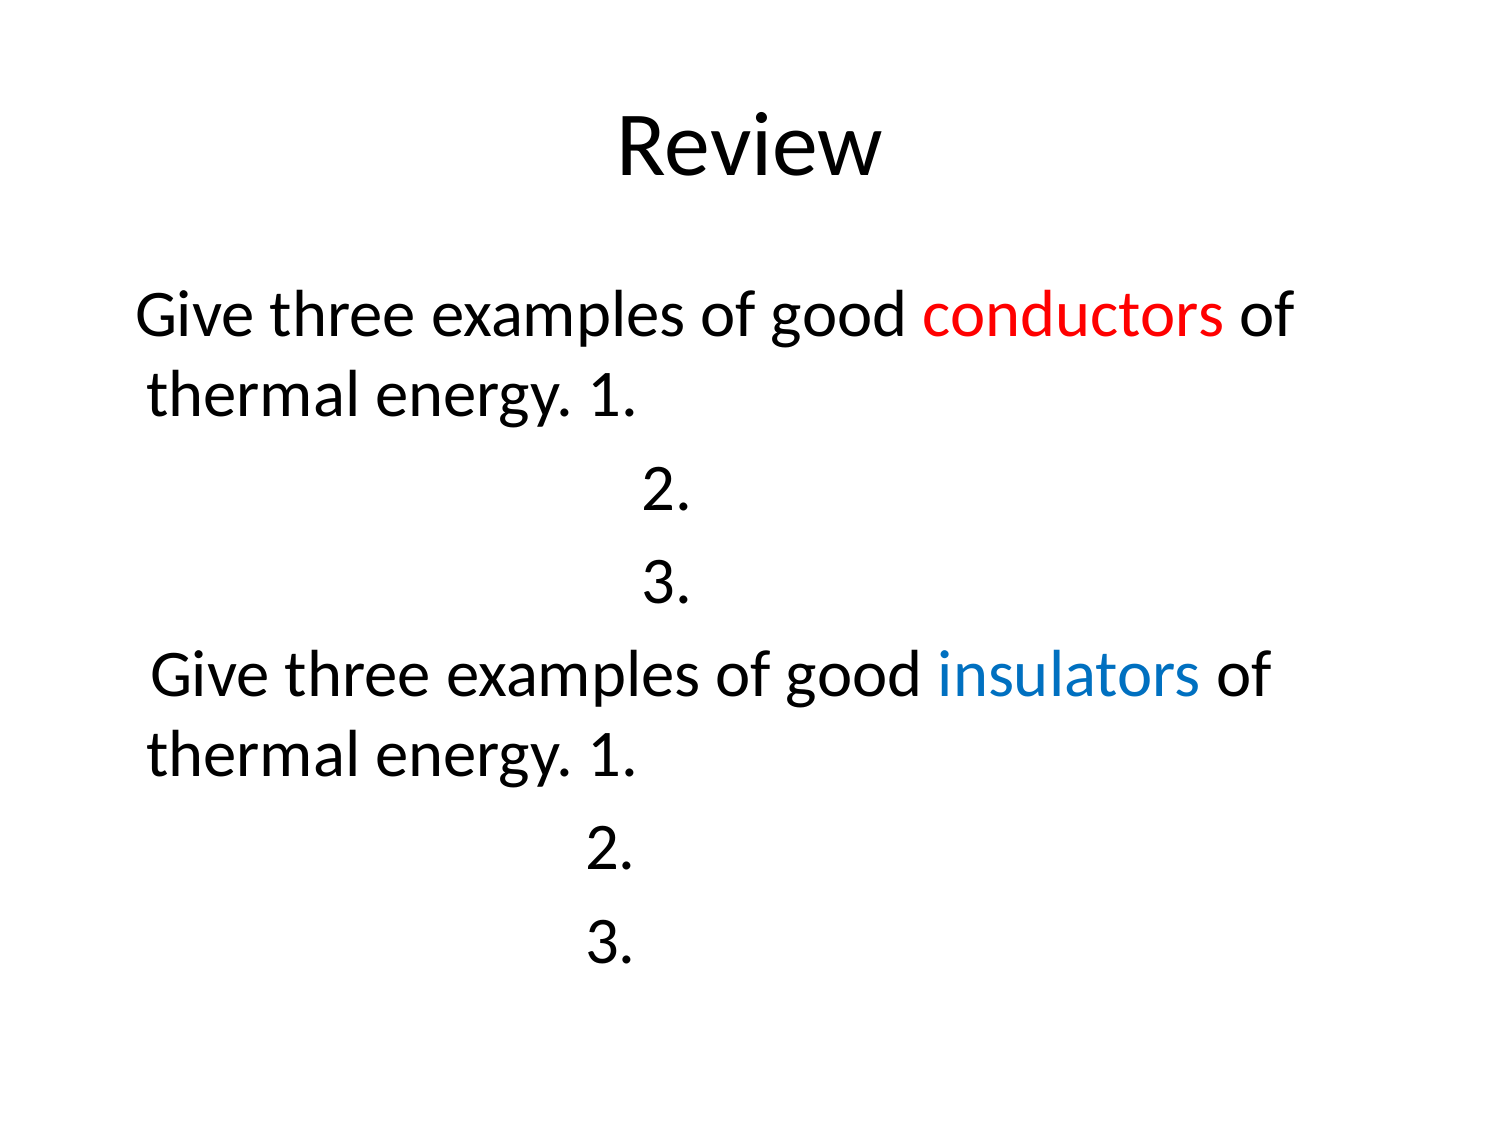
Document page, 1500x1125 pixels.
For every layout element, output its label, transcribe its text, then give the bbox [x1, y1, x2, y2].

list Give three examples of good conductors of thermal energy. 1. 2. 3. Give three examples of good insulators of thermal energy. 1. 2. 3. [75, 262, 1425, 1005]
title Review [75, 45, 1425, 233]
